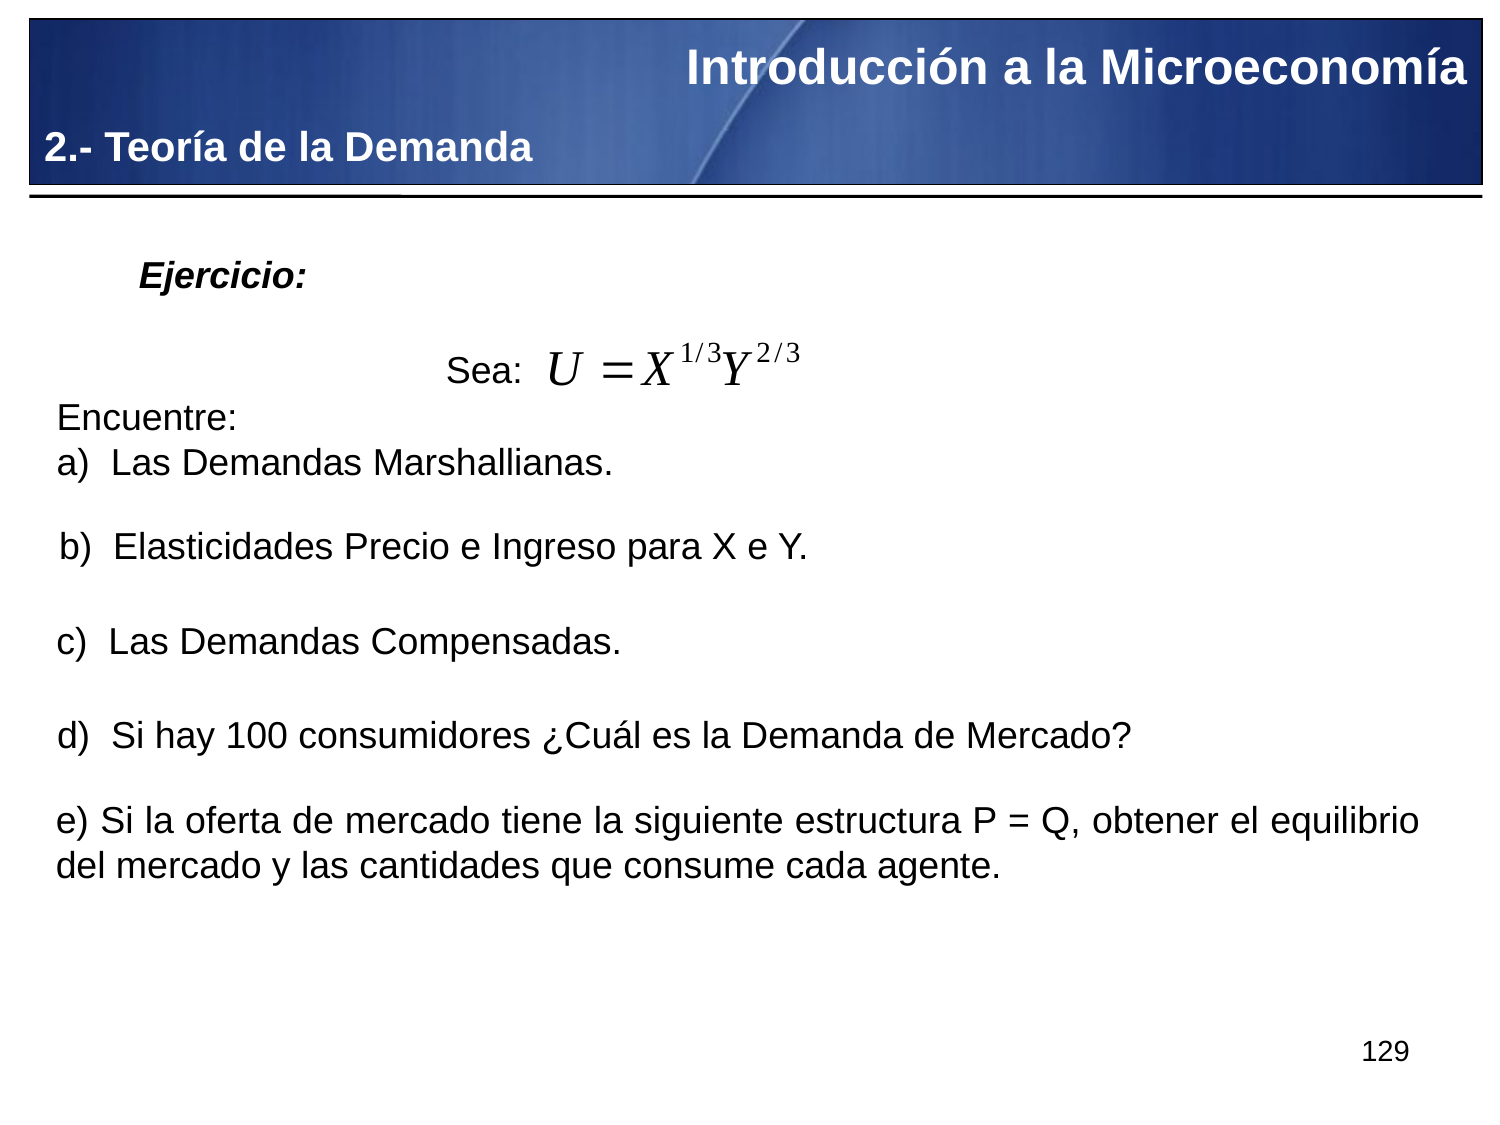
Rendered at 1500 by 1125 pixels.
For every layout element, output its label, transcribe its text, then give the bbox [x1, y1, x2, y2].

slide_number 129 [1074, 1024, 1426, 1103]
text_box c) Las Demandas Compensadas. [41, 610, 638, 670]
text_box [29, 19, 1483, 185]
text_box b) Elasticidades Precio e Ingreso para X e Y. [44, 514, 825, 574]
text_box d) Si hay 100 consumidores ¿Cuál es la Demanda de Mercado? [42, 703, 1148, 764]
text_box Ejercicio: [123, 243, 337, 304]
text_box Introducción a la Microeconomía [608, 26, 1483, 102]
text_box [541, 330, 810, 398]
text_box e) Si la oferta de mercado tiene la siguiente estructura P = Q, obtener el equilibrio del mercado y las cantidades que consume cada agente. [41, 788, 1436, 893]
text_box 2.- Teoría de la Demanda [29, 112, 585, 178]
text_box Encuentre: a) Las Demandas Marshallianas. [41, 385, 629, 491]
text_box Sea: [431, 338, 536, 385]
